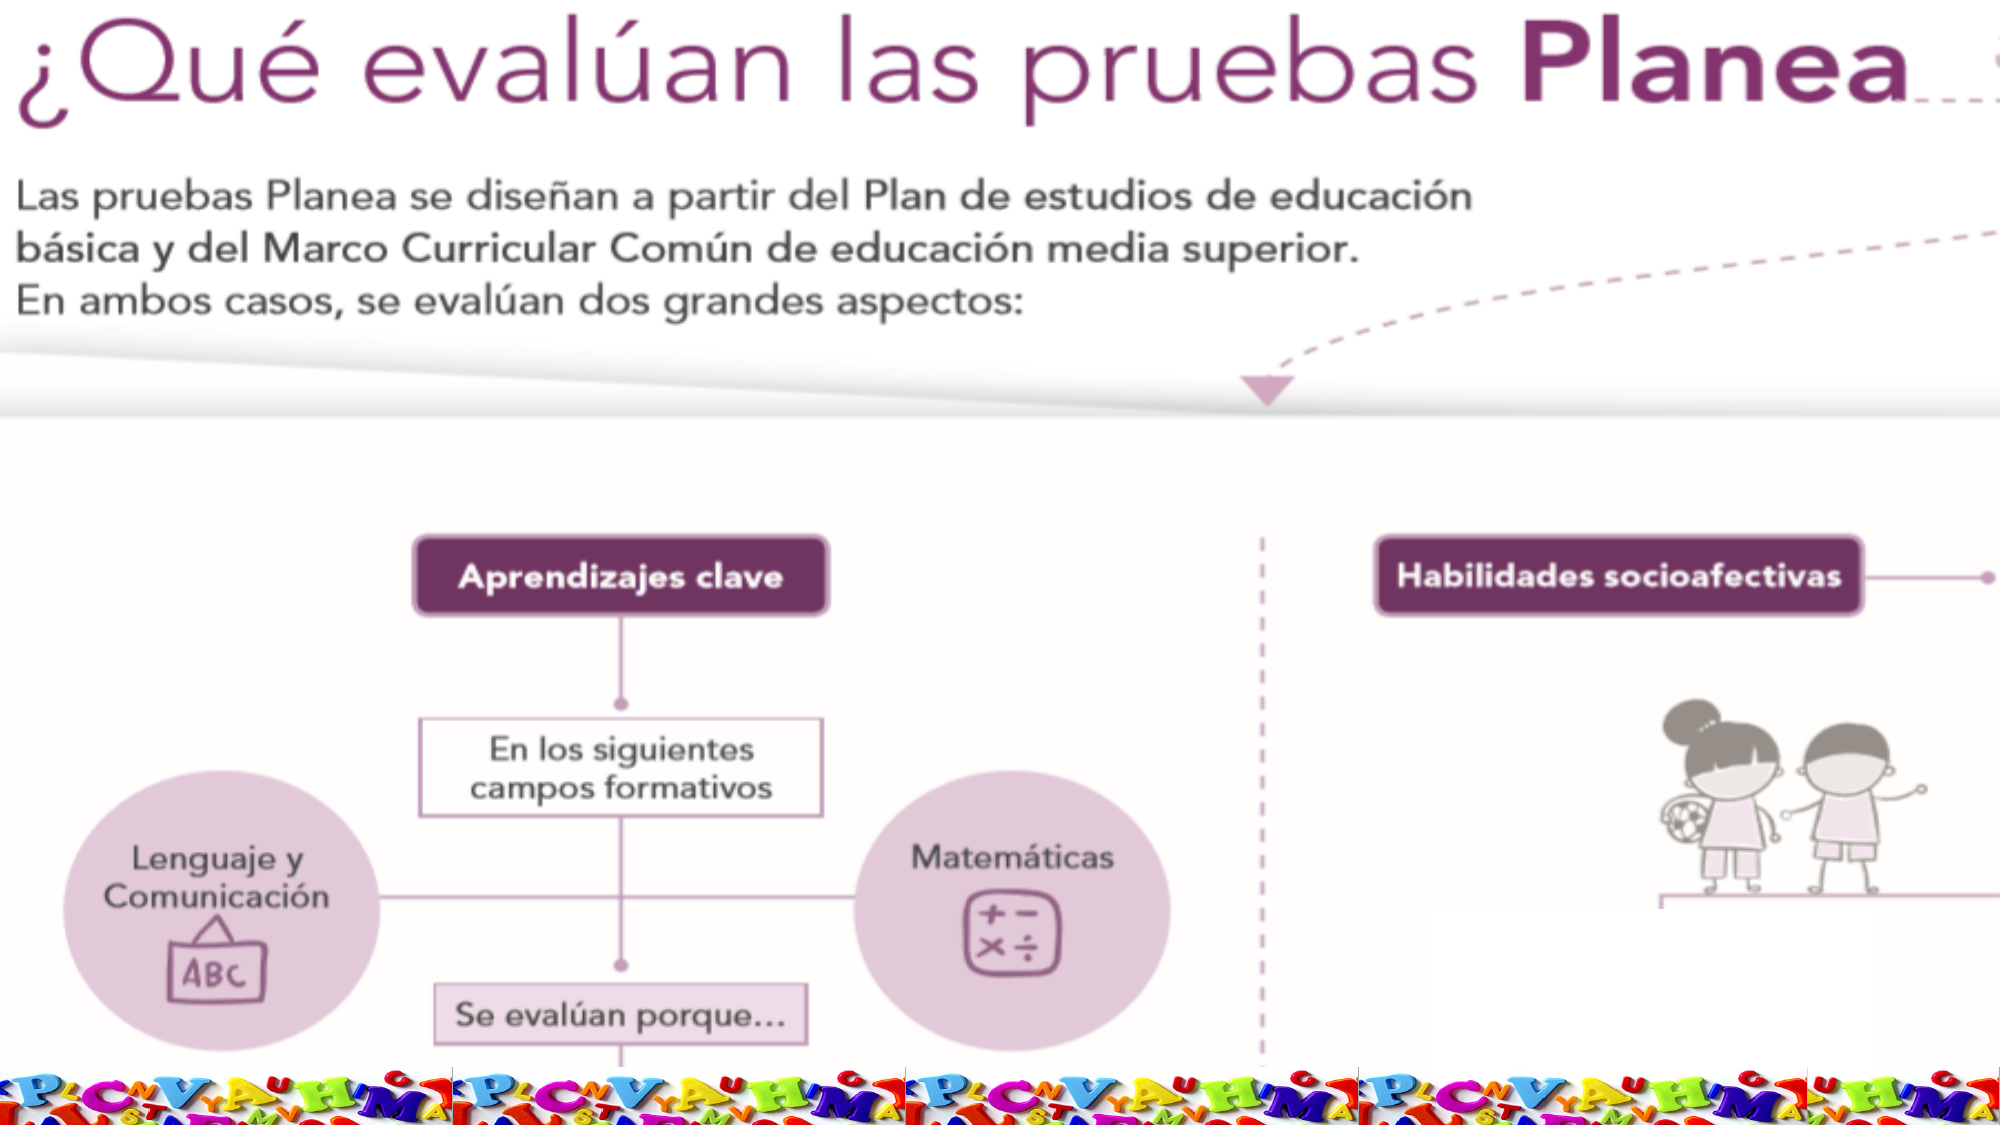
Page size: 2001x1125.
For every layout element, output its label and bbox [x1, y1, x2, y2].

picture [0, 0, 2000, 1067]
text_box [0, 1067, 2000, 1125]
